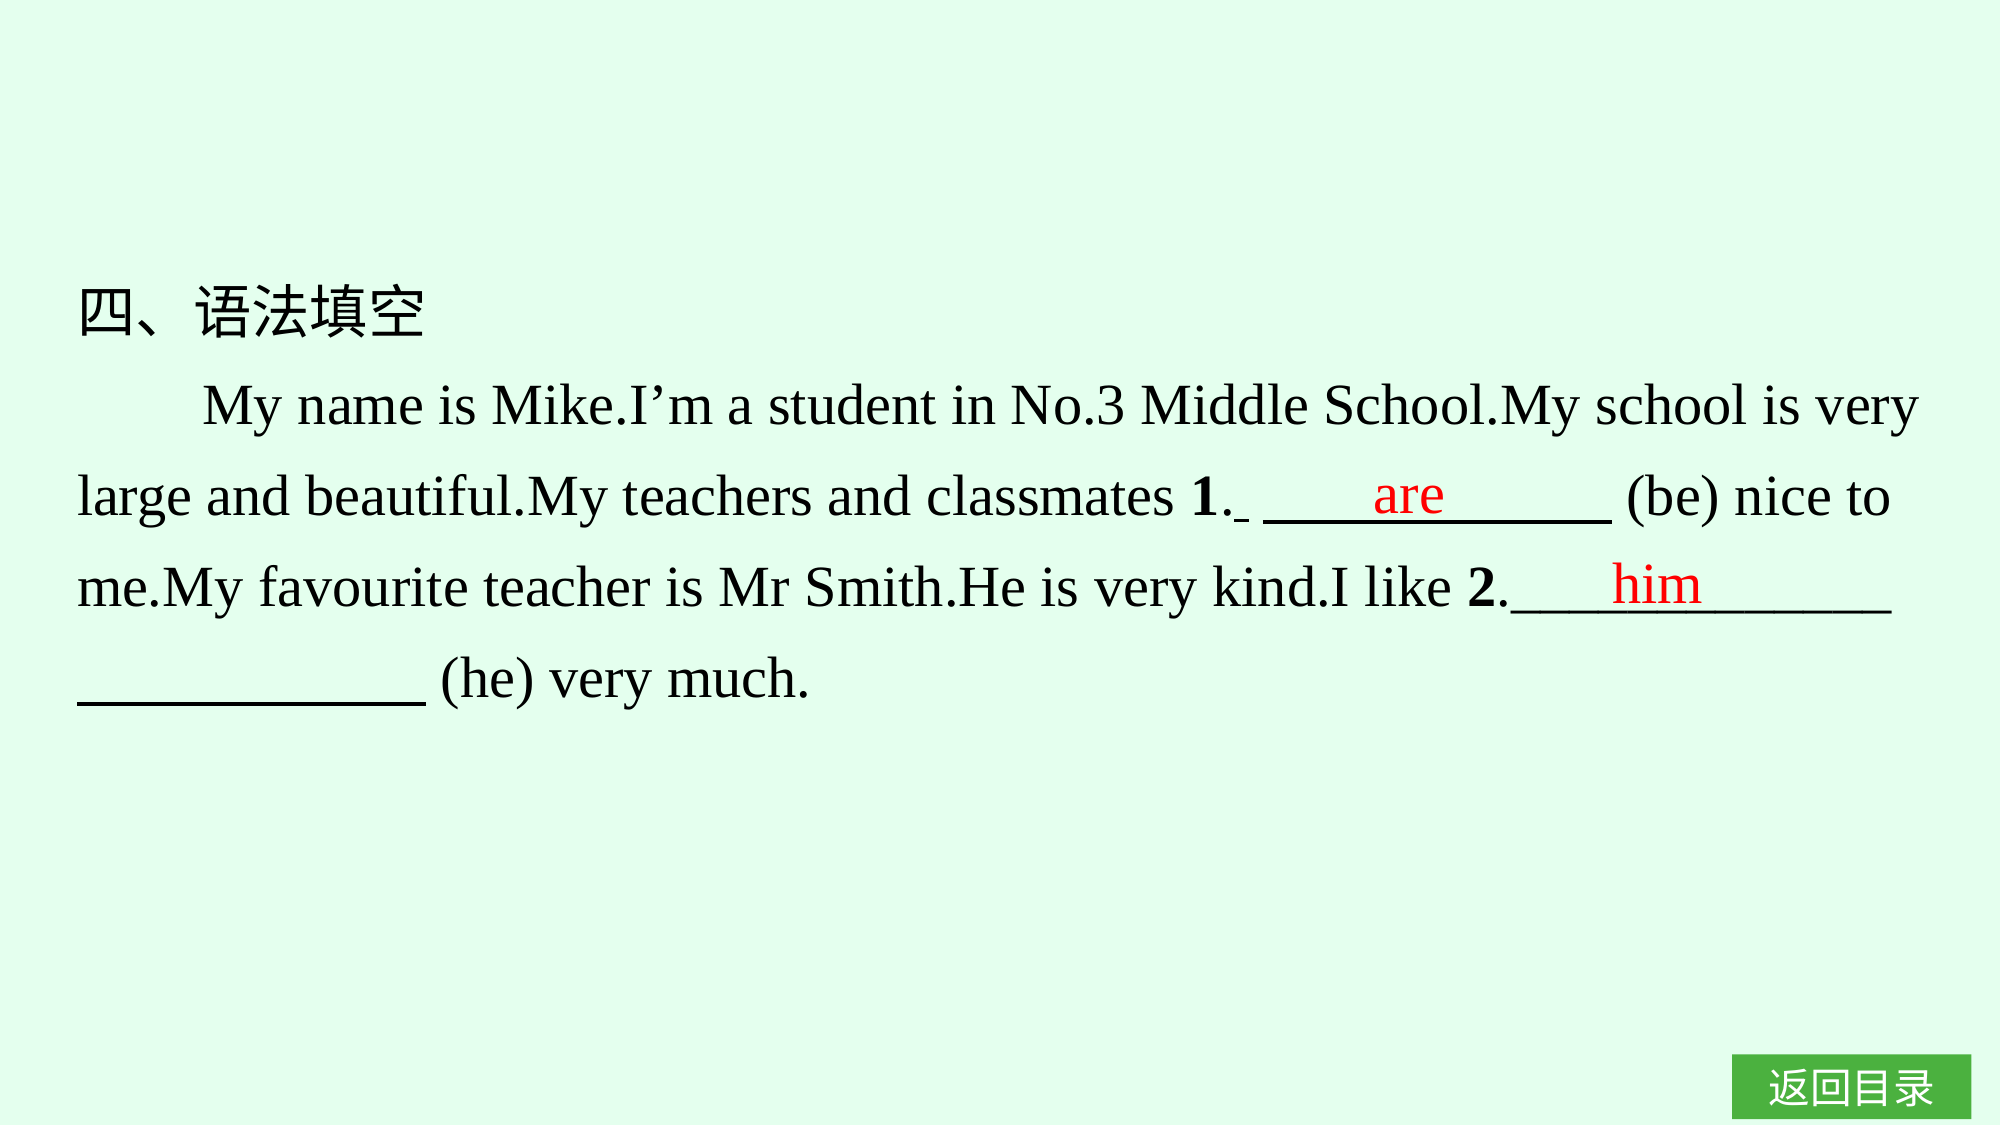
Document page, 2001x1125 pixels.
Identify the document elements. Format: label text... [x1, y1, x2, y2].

text_box 四、语法填空 My name is Mike.I’m a student in No.3 Middle School.My school is very large and beautiful.My teachers and classmates 1. (be) nice to me.My favourite teacher is Mr Smith.He is very kind.I like 2._____________ (he) very much. [62, 246, 1938, 717]
text_box are [1359, 433, 1460, 533]
text_box him [1597, 524, 1719, 623]
